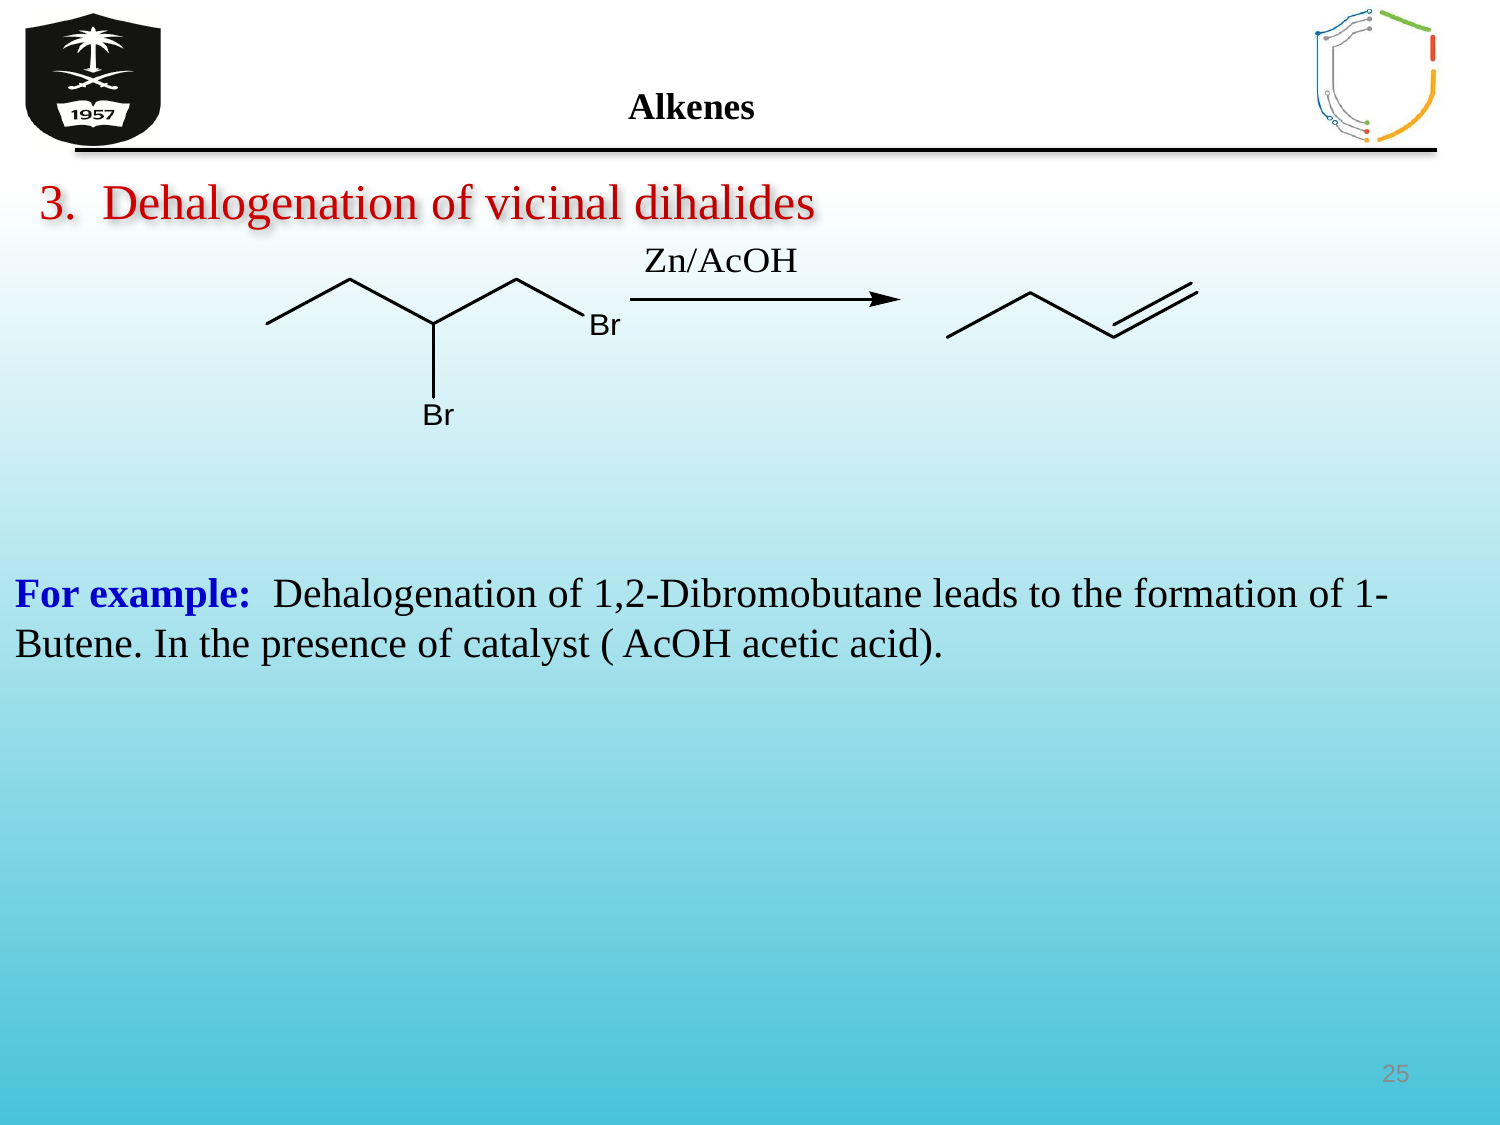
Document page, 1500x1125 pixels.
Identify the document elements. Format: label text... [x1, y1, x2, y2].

text_box 3. Dehalogenation of vicinal dihalides [24, 161, 850, 237]
picture [1287, 0, 1463, 165]
slide_number 25 [1074, 1042, 1425, 1103]
text_box Alkenes [613, 74, 771, 135]
picture [24, 12, 163, 151]
text_box For example: Dehalogenation of 1,2-Dibromobutane leads to the formation of 1-Butene. In the presence of catalyst ( AcOH acetic acid). [0, 558, 1436, 674]
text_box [262, 244, 1202, 426]
